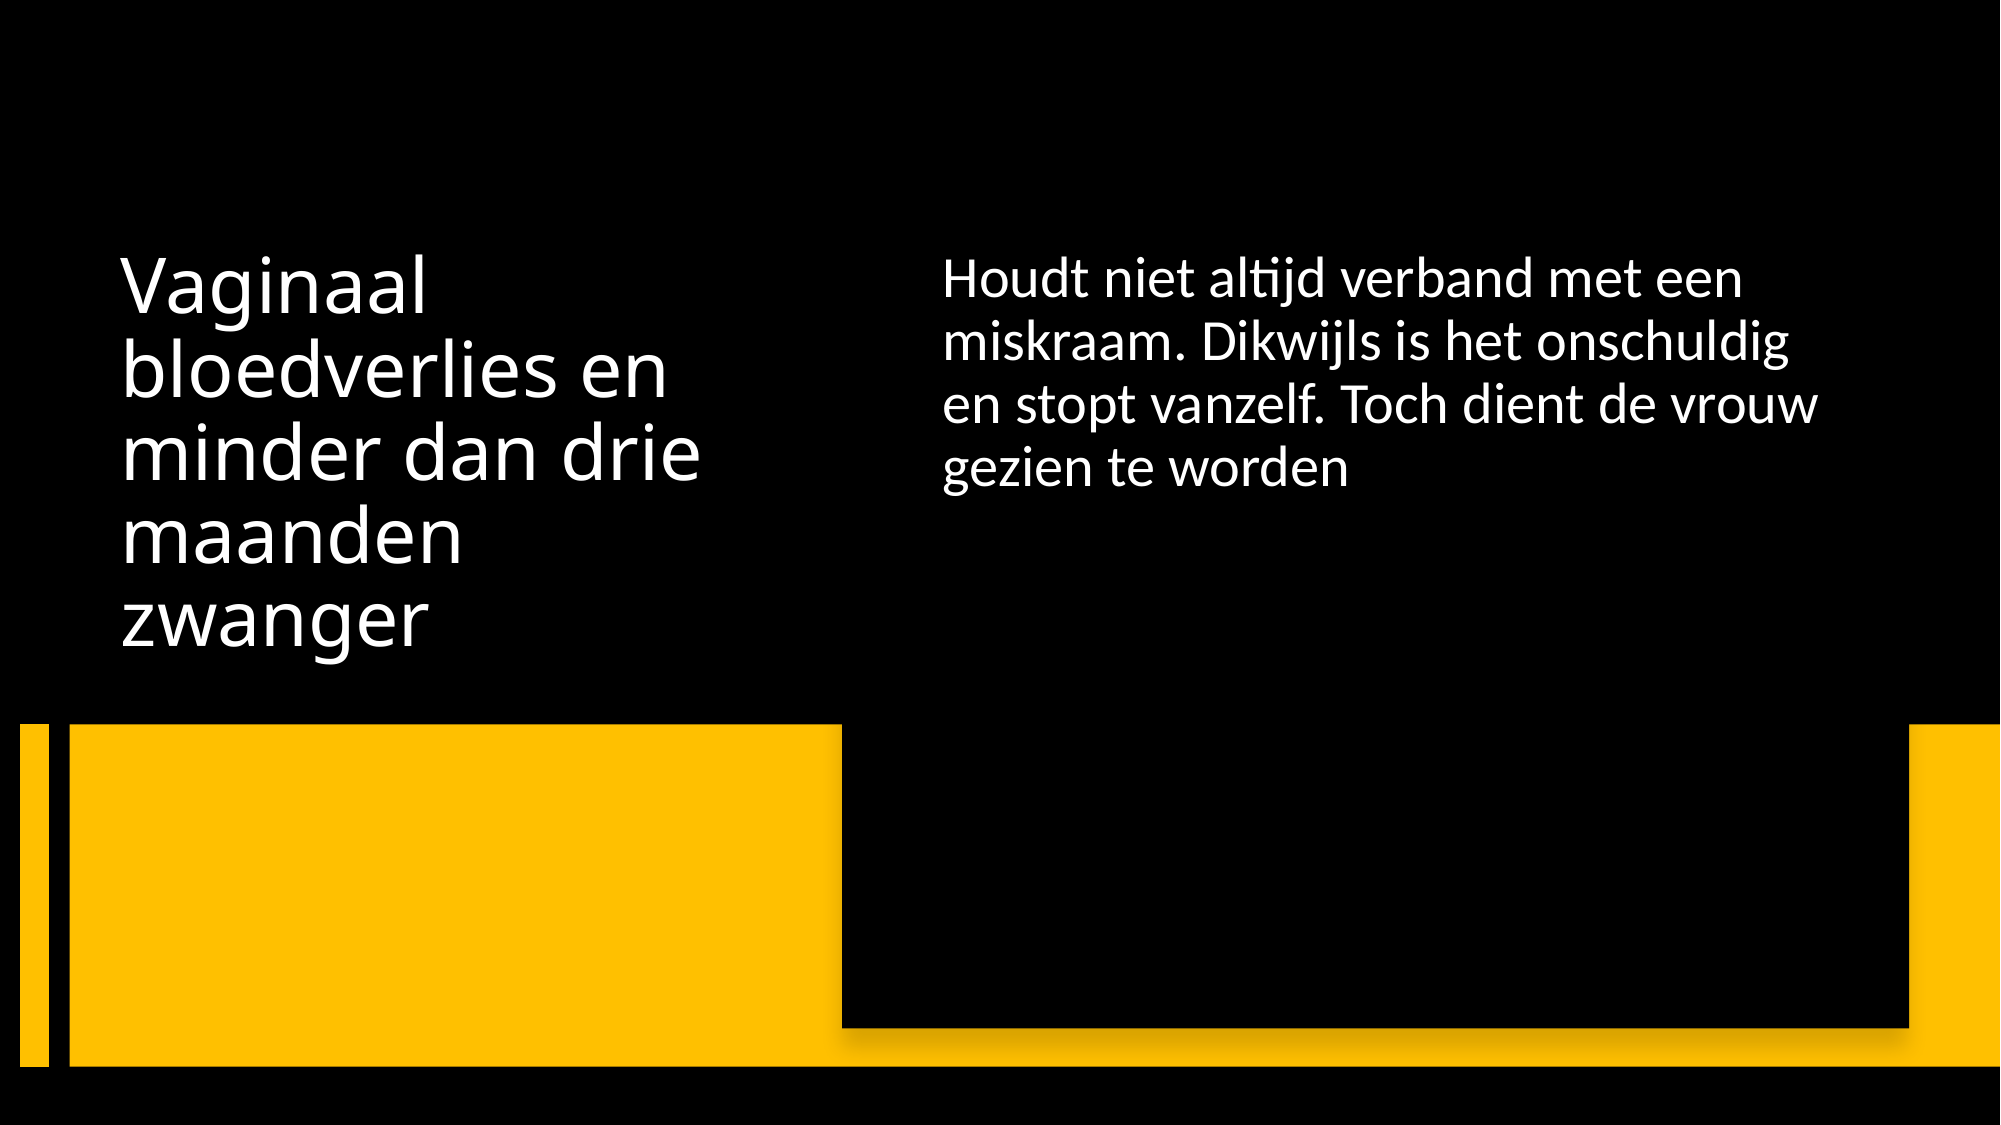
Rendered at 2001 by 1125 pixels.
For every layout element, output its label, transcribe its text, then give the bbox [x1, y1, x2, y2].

text_box [841, 95, 1910, 724]
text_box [34, 724, 2000, 1067]
title Vaginaal bloedverlies en minder dan drie maanden zwanger [105, 239, 729, 682]
text_box [0, 0, 2000, 1125]
list Houdt niet altijd verband met een miskraam. Dikwijls is het onschuldig en stopt vanzelf. Toch dient de vrouw gezien te worden [927, 239, 1838, 724]
